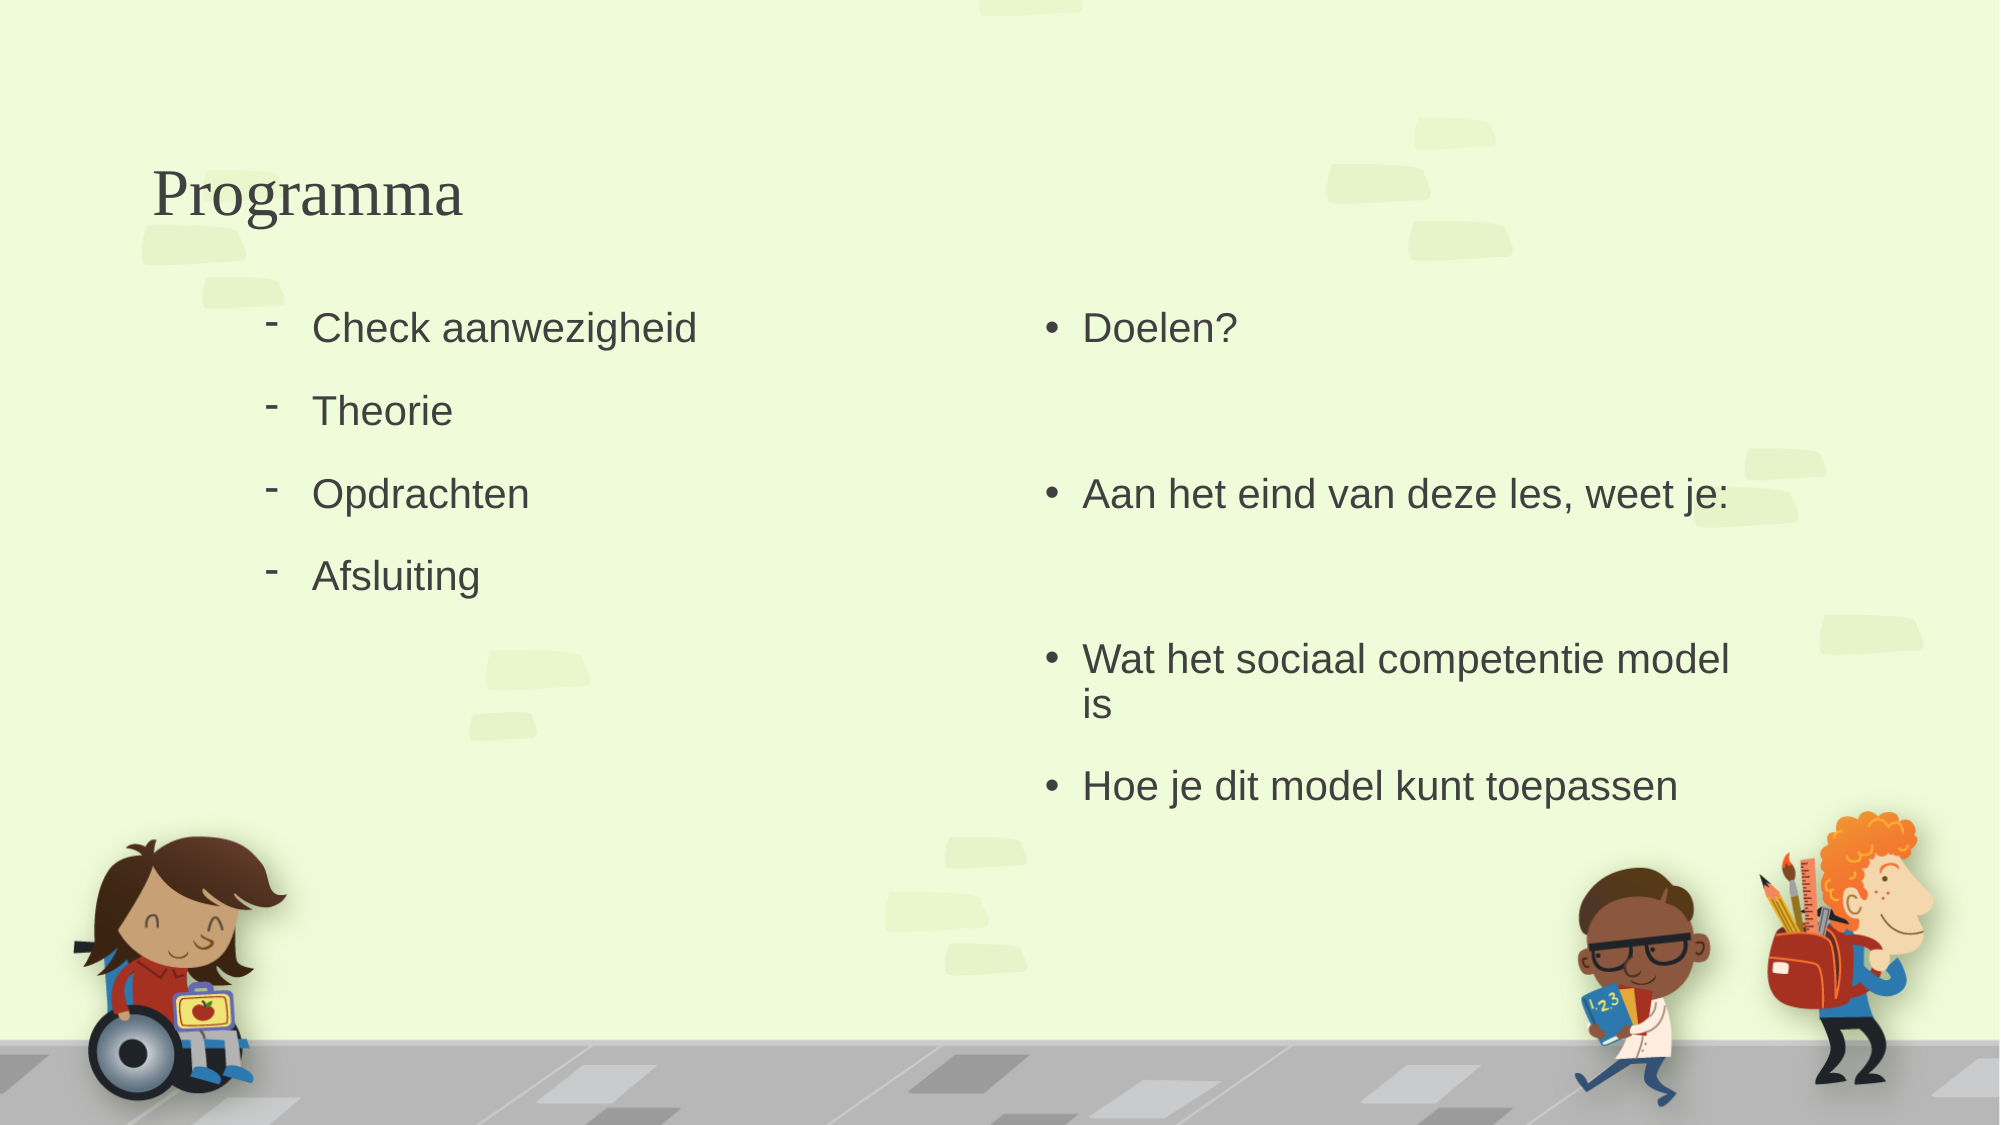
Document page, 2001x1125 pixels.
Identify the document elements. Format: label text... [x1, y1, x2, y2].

list Doelen? Aan het eind van deze les, weet je: Wat het sociaal competentie model is Hoe je dit model kunt toepassen [1029, 299, 1750, 870]
picture [0, 0, 2000, 1125]
title Programma [137, 59, 1750, 238]
list Check aanwezigheid Theorie Opdrachten Afsluiting [249, 299, 970, 870]
